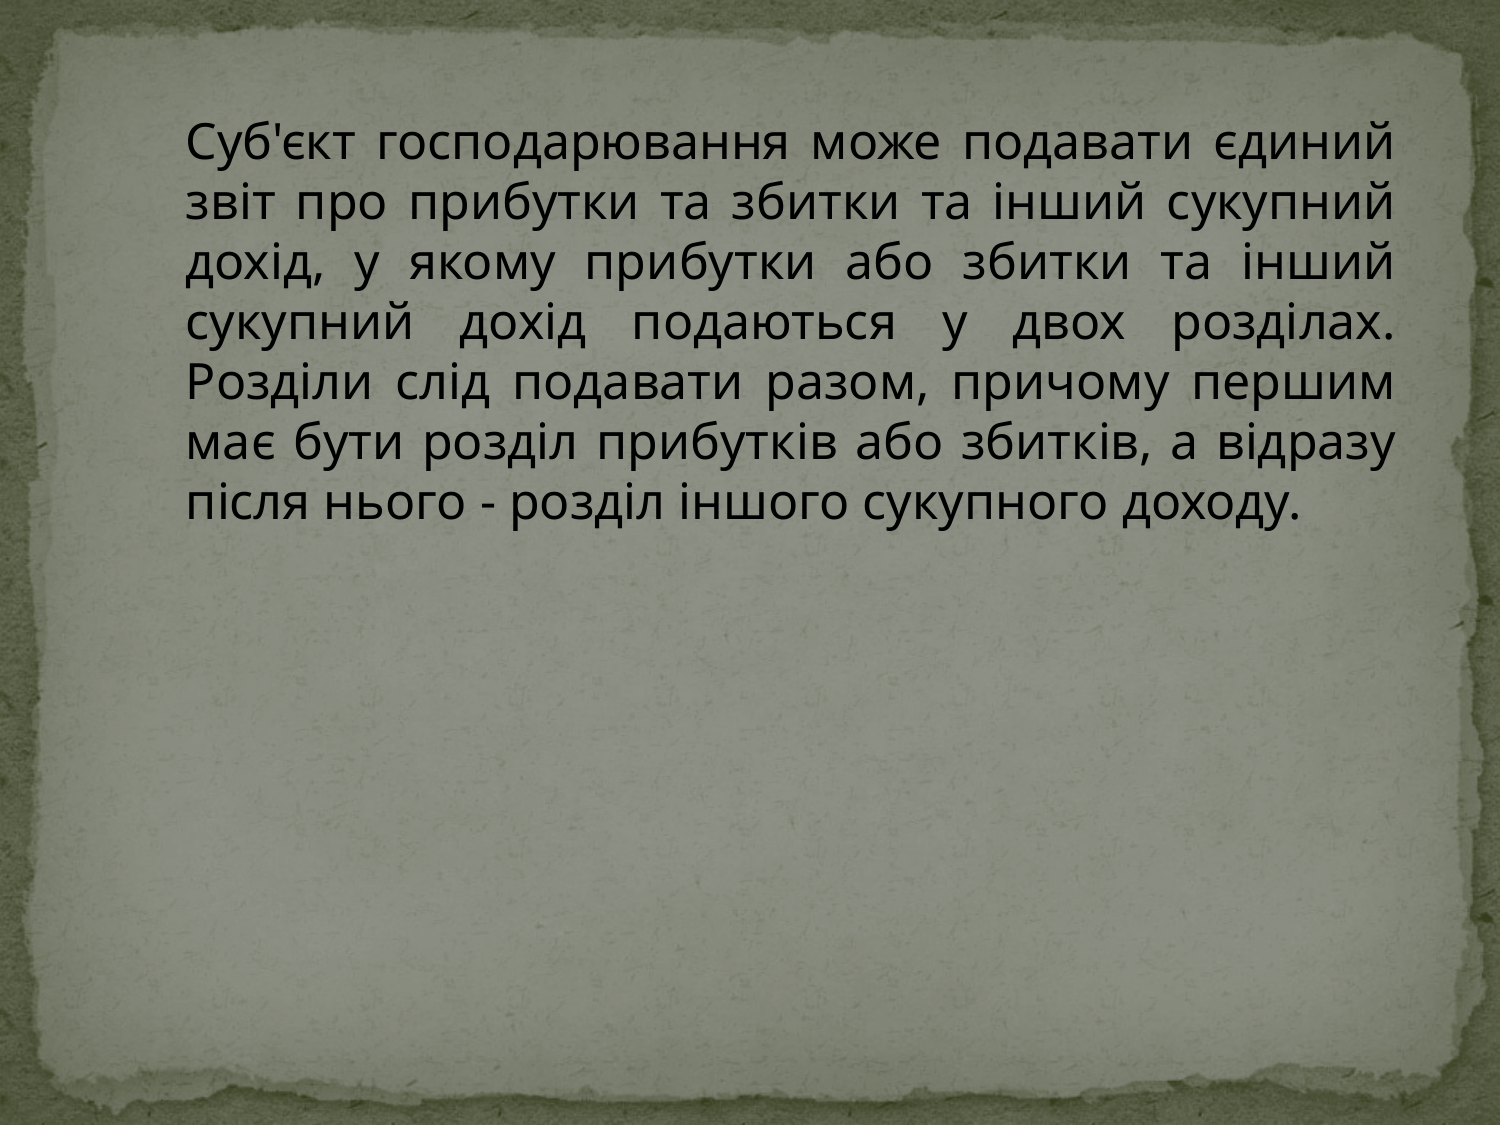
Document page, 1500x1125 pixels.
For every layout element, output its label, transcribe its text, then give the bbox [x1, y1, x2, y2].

text_box Суб'єкт господарювання може подавати єдиний звіт про прибутки та збитки та інший сукупний дохід, у якому прибутки або збитки та інший сукупний дохід подаються у двох розділах. Розділи слід подавати разом, причому першим має бути розділ прибутків або збитків, а відразу після нього - розділ іншого сукупного доходу. [171, 101, 1412, 537]
